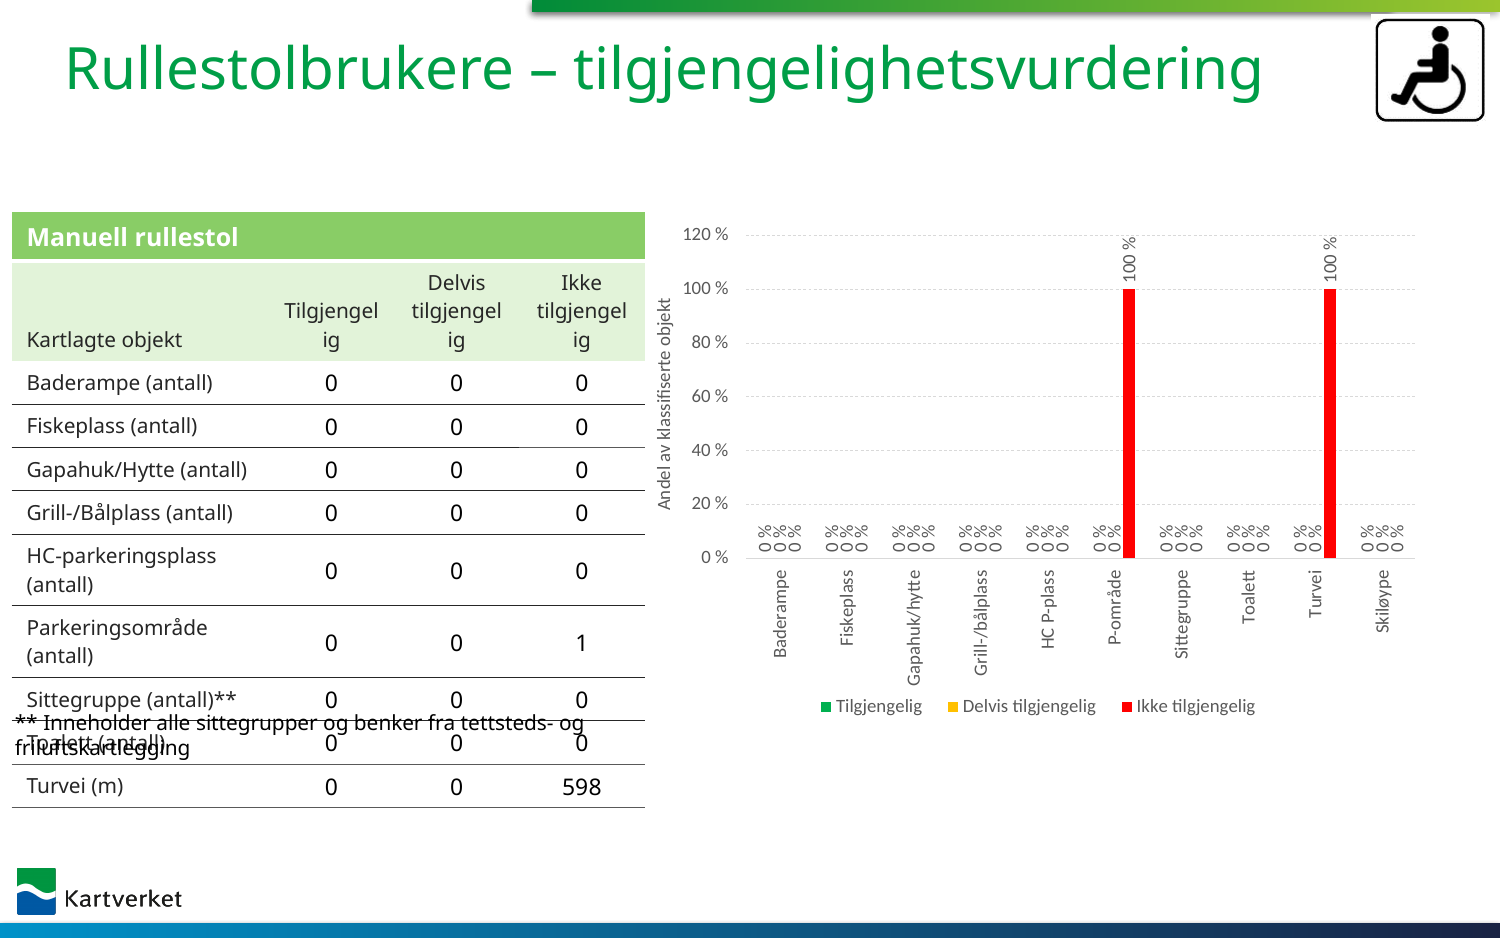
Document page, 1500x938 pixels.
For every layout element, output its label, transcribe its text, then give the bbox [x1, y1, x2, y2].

table_cell 0 [394, 448, 519, 490]
table_cell Kartlagte objekt [12, 263, 269, 361]
table_cell 0 [519, 448, 638, 490]
table_cell 0 [394, 405, 519, 447]
table_cell 1 [519, 606, 638, 677]
table_cell Sittegruppe (antall)** [12, 678, 269, 702]
text_box Rullestolbrukere – tilgjengelighetsvurdering [49, 12, 1372, 109]
table_cell 0 [269, 361, 394, 404]
table_cell 0 [519, 678, 638, 702]
table_cell 0 [394, 678, 519, 702]
picture [643, 218, 1427, 728]
table_cell 0 [519, 491, 638, 534]
table_cell 0 [269, 606, 394, 677]
table_cell Fiskeplass (antall) [12, 405, 269, 447]
table_cell 598 [519, 768, 645, 807]
text_box ** Inneholder alle sittegrupper og benker fra tettsteds- og friluftskartlegging [0, 702, 745, 768]
table_cell 0 [394, 361, 519, 404]
table_cell Parkeringsområde (antall) [12, 606, 269, 677]
table_cell Gapahuk/Hytte (antall) [12, 448, 269, 490]
table_cell Turvei (m) [12, 768, 269, 807]
picture [1371, 13, 1491, 127]
table_cell 0 [269, 448, 394, 490]
table_cell Baderampe (antall) [12, 361, 269, 404]
table_cell HC-parkeringsplass (antall) [12, 535, 269, 605]
table_cell 0 [269, 491, 394, 534]
table_cell 0 [519, 405, 638, 447]
table_cell 0 [394, 535, 519, 605]
table_cell Ikke tilgjengelig [519, 263, 638, 361]
table_cell Grill-/Bålplass (antall) [12, 491, 269, 534]
table_cell 0 [394, 491, 519, 534]
table_cell 0 [394, 768, 519, 807]
table_cell 0 [269, 535, 394, 605]
table_header Manuell rullestol [12, 212, 645, 259]
table_cell 0 [519, 535, 638, 605]
table_cell 0 [269, 405, 394, 447]
table_cell 0 [394, 606, 519, 677]
table_cell 0 [269, 768, 394, 807]
table_cell 0 [269, 678, 394, 702]
table_cell 0 [519, 361, 638, 404]
table_cell Tilgjengelig [269, 263, 394, 361]
table_cell Delvis tilgjengelig [394, 263, 519, 361]
